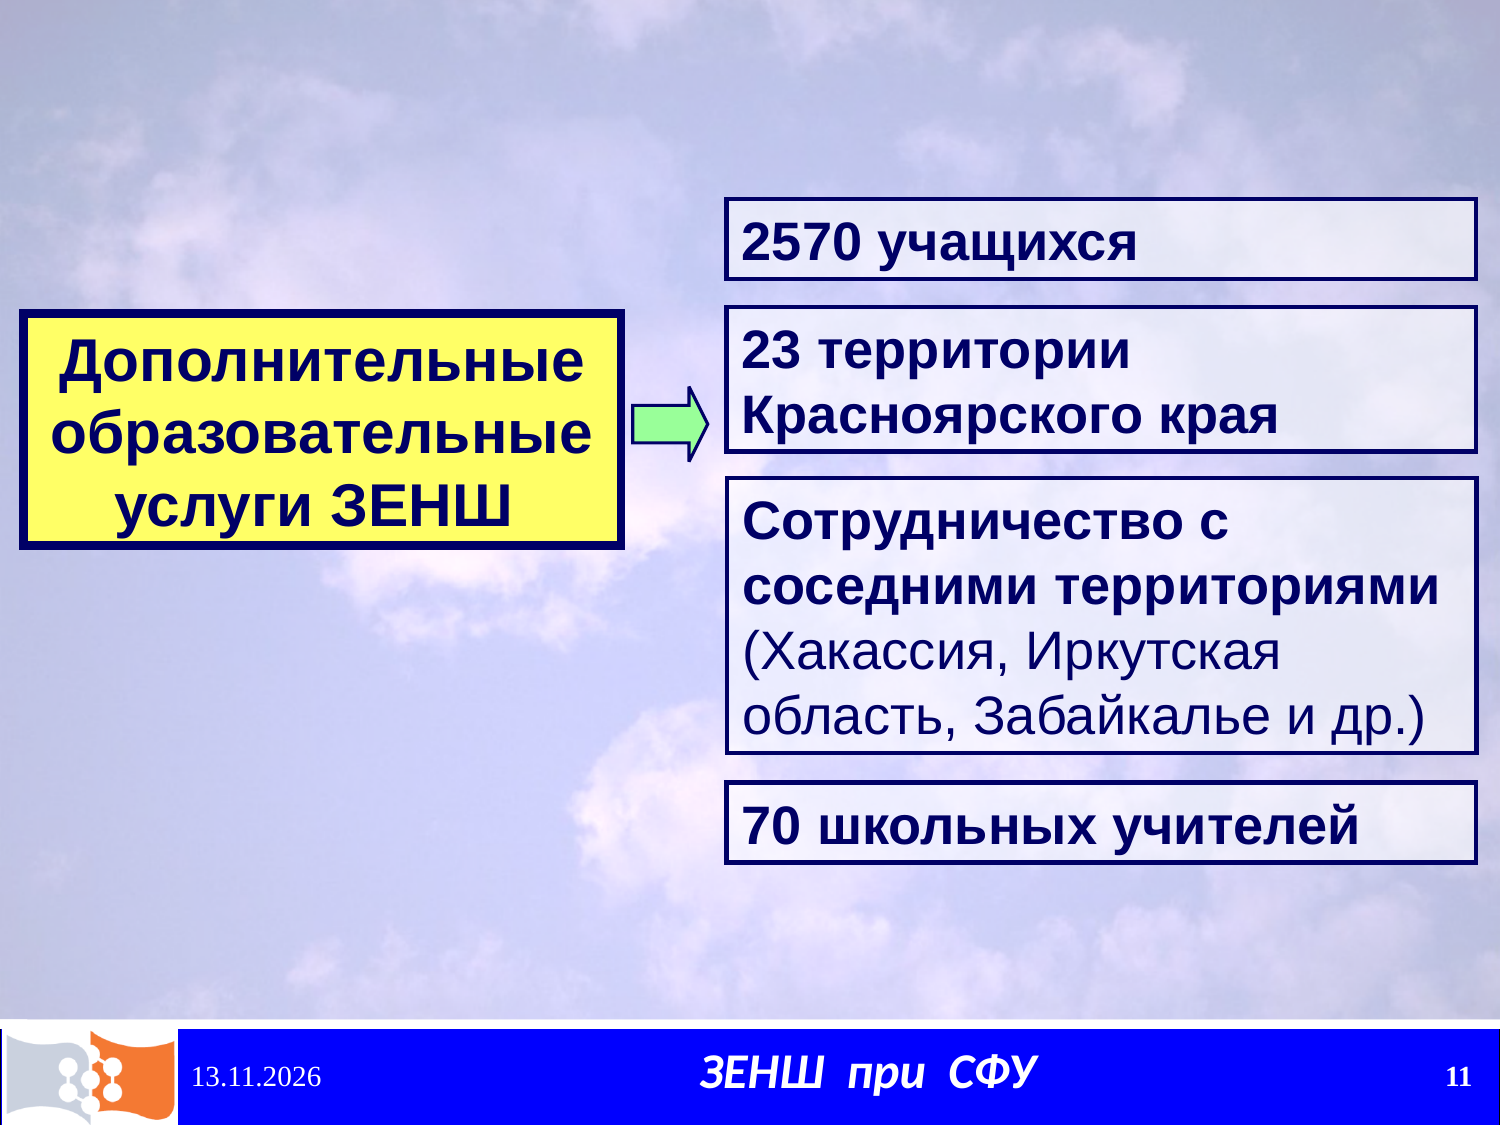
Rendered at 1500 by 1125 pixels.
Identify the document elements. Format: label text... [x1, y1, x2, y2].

text_box 70 школьных учителей [726, 782, 1476, 863]
text_box Дополнительные образовательные услуги ЗЕНШ [23, 313, 621, 546]
text_box 2570 учащихся [726, 199, 1476, 280]
text_box Сотрудничество с соседними территориями (Хакассия, Иркутская область, Забайкалье и др.) [727, 477, 1477, 753]
text_box 23 территории Красноярского края [726, 306, 1476, 452]
picture [2, 1029, 178, 1125]
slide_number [175, 1049, 489, 1125]
text_box [632, 386, 708, 462]
slide_number 11 [1174, 1049, 1488, 1125]
